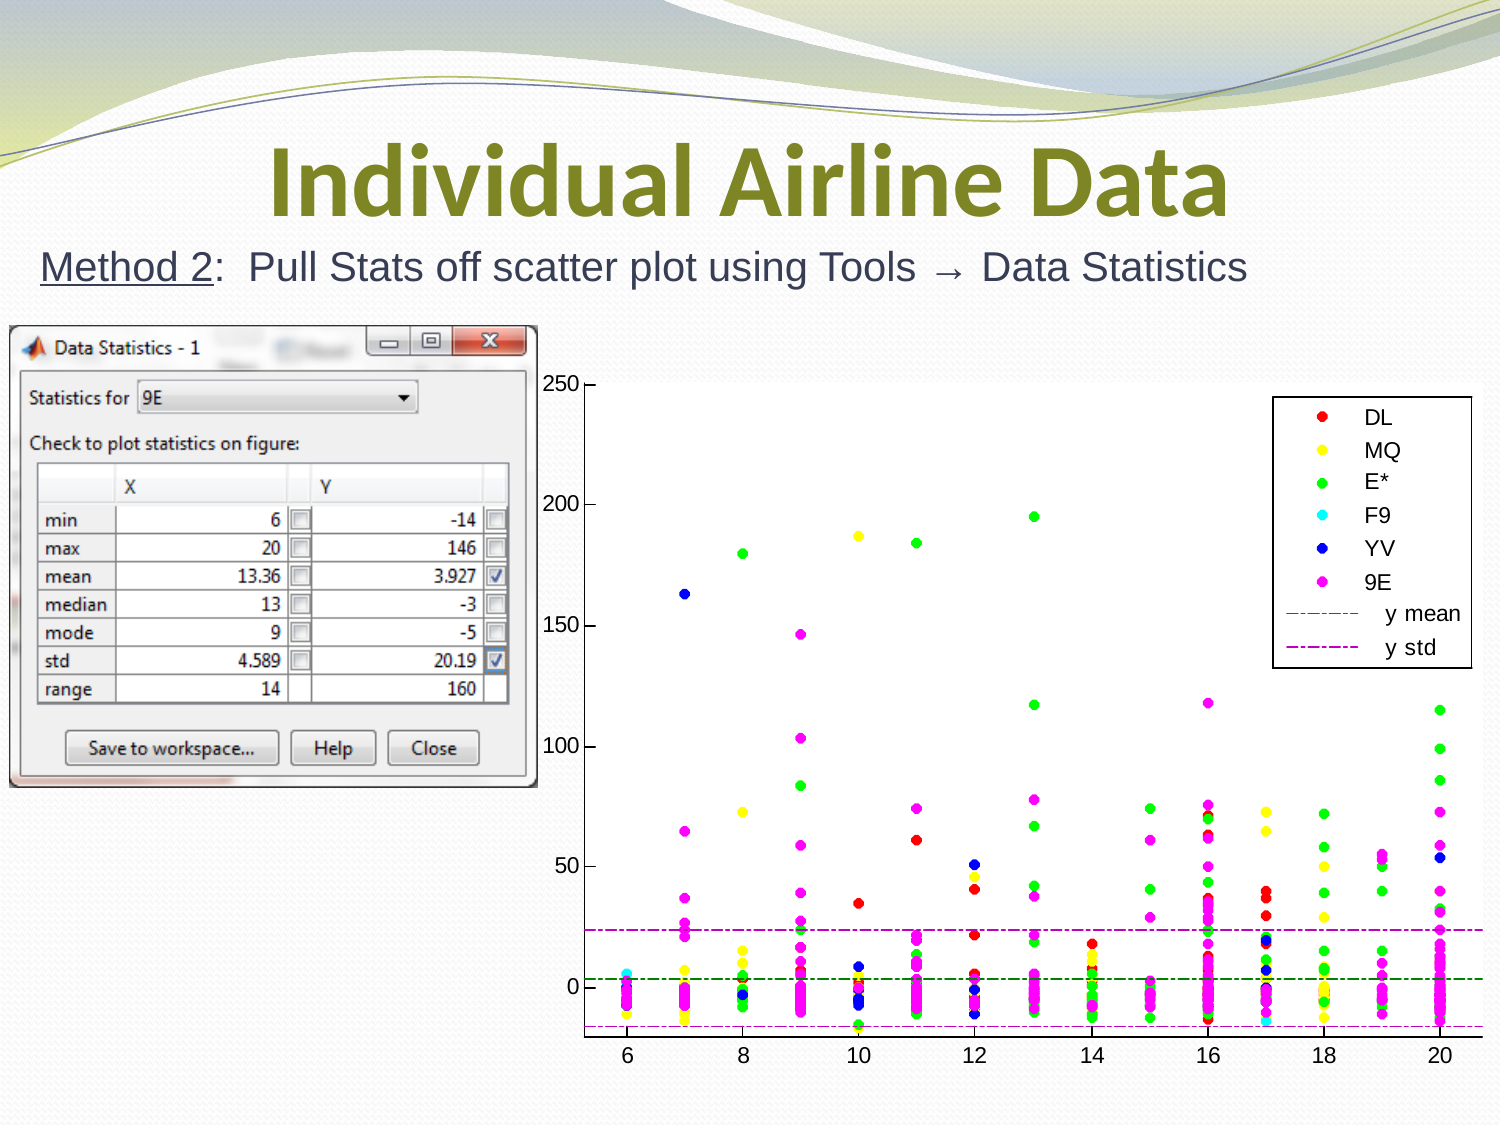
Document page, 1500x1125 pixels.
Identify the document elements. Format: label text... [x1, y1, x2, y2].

picture [8, 324, 1500, 1125]
text_box Method 2: Pull Stats off scatter plot using Tools → Data Statistics [24, 232, 1475, 297]
title Individual Airline Data [12, 50, 1488, 238]
